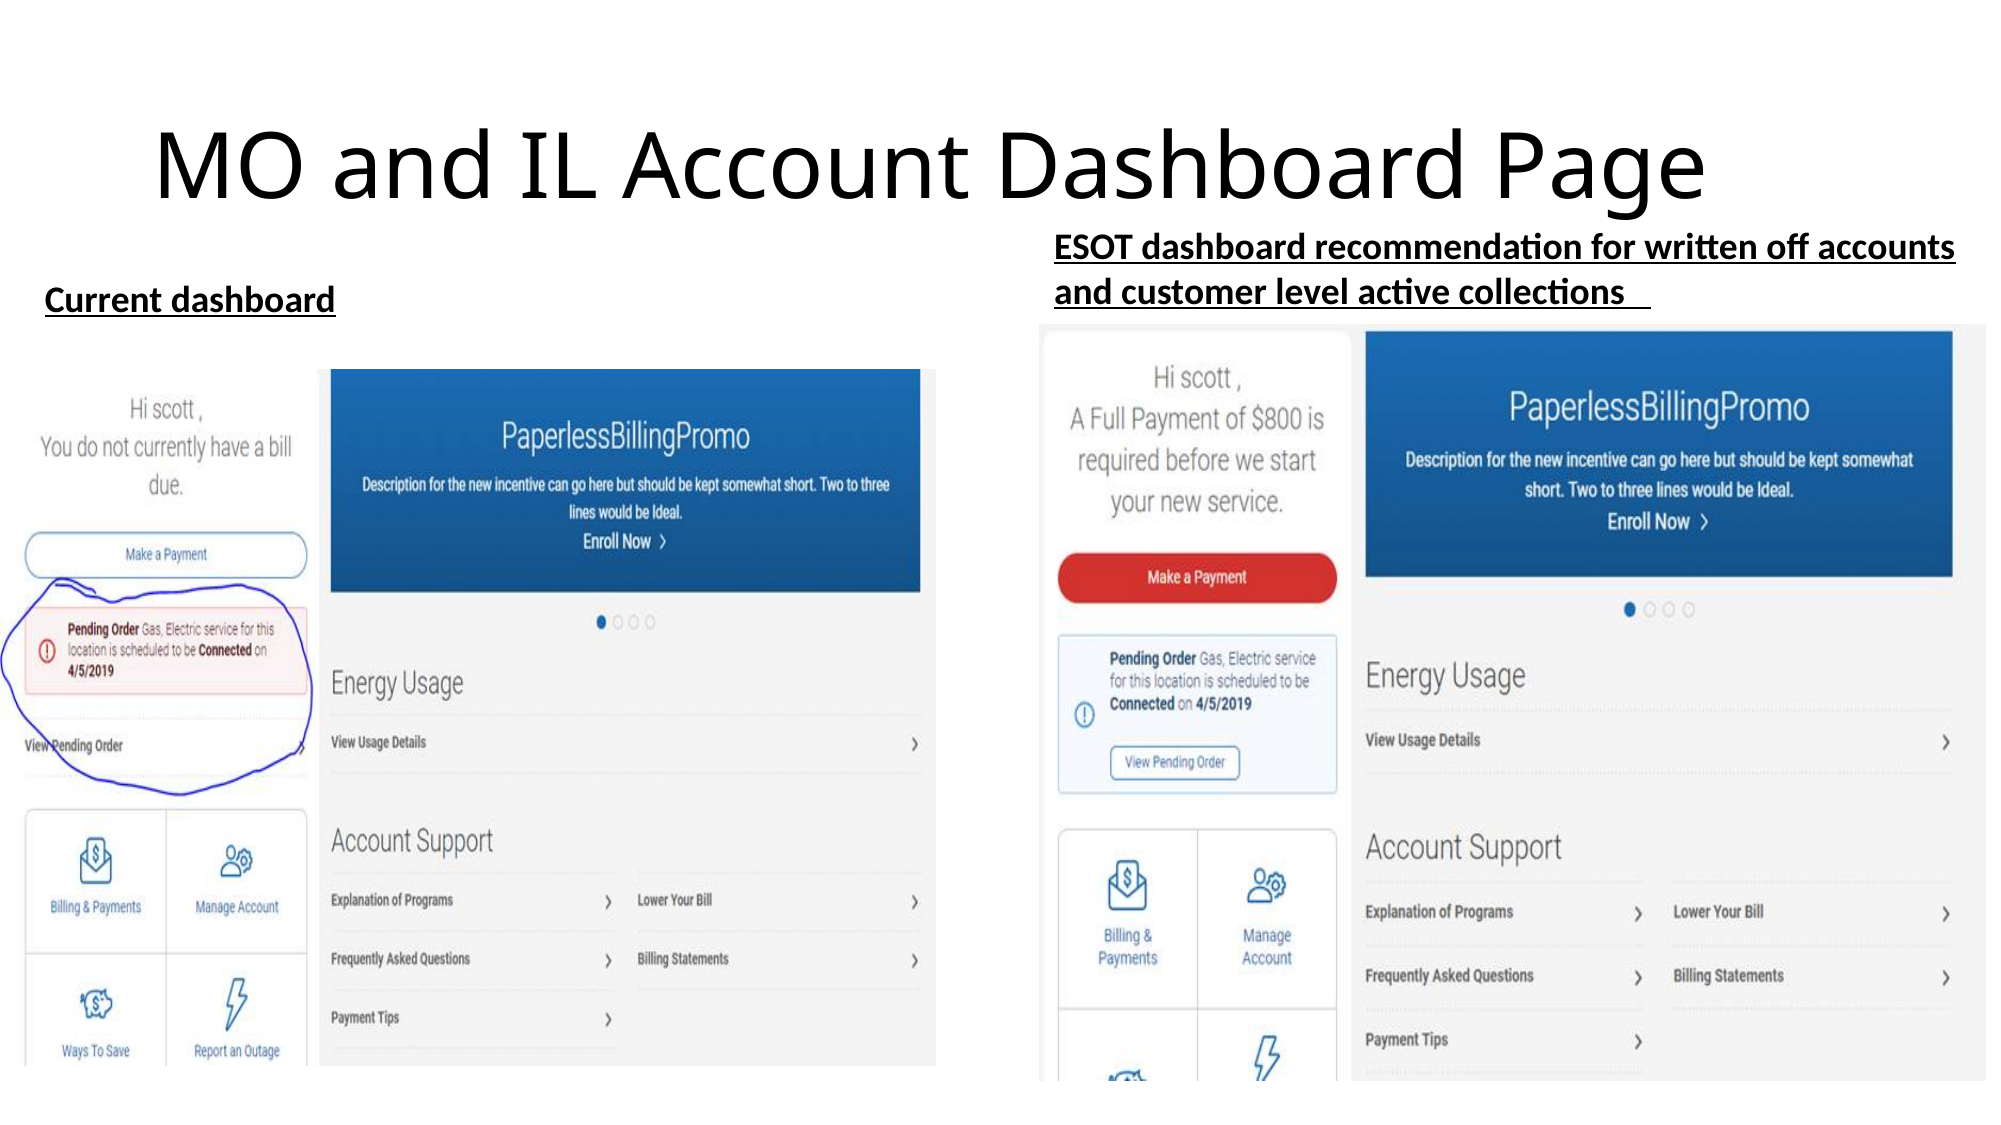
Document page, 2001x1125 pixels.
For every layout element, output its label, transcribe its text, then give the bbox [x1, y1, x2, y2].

picture [0, 369, 936, 1066]
text_box Current dashboard [30, 267, 617, 328]
text_box ESOT dashboard recommendation for written off accounts and customer level active collections [1039, 214, 1981, 320]
title MO and IL Account Dashboard Page [137, 59, 1863, 278]
picture [1039, 324, 1986, 1081]
